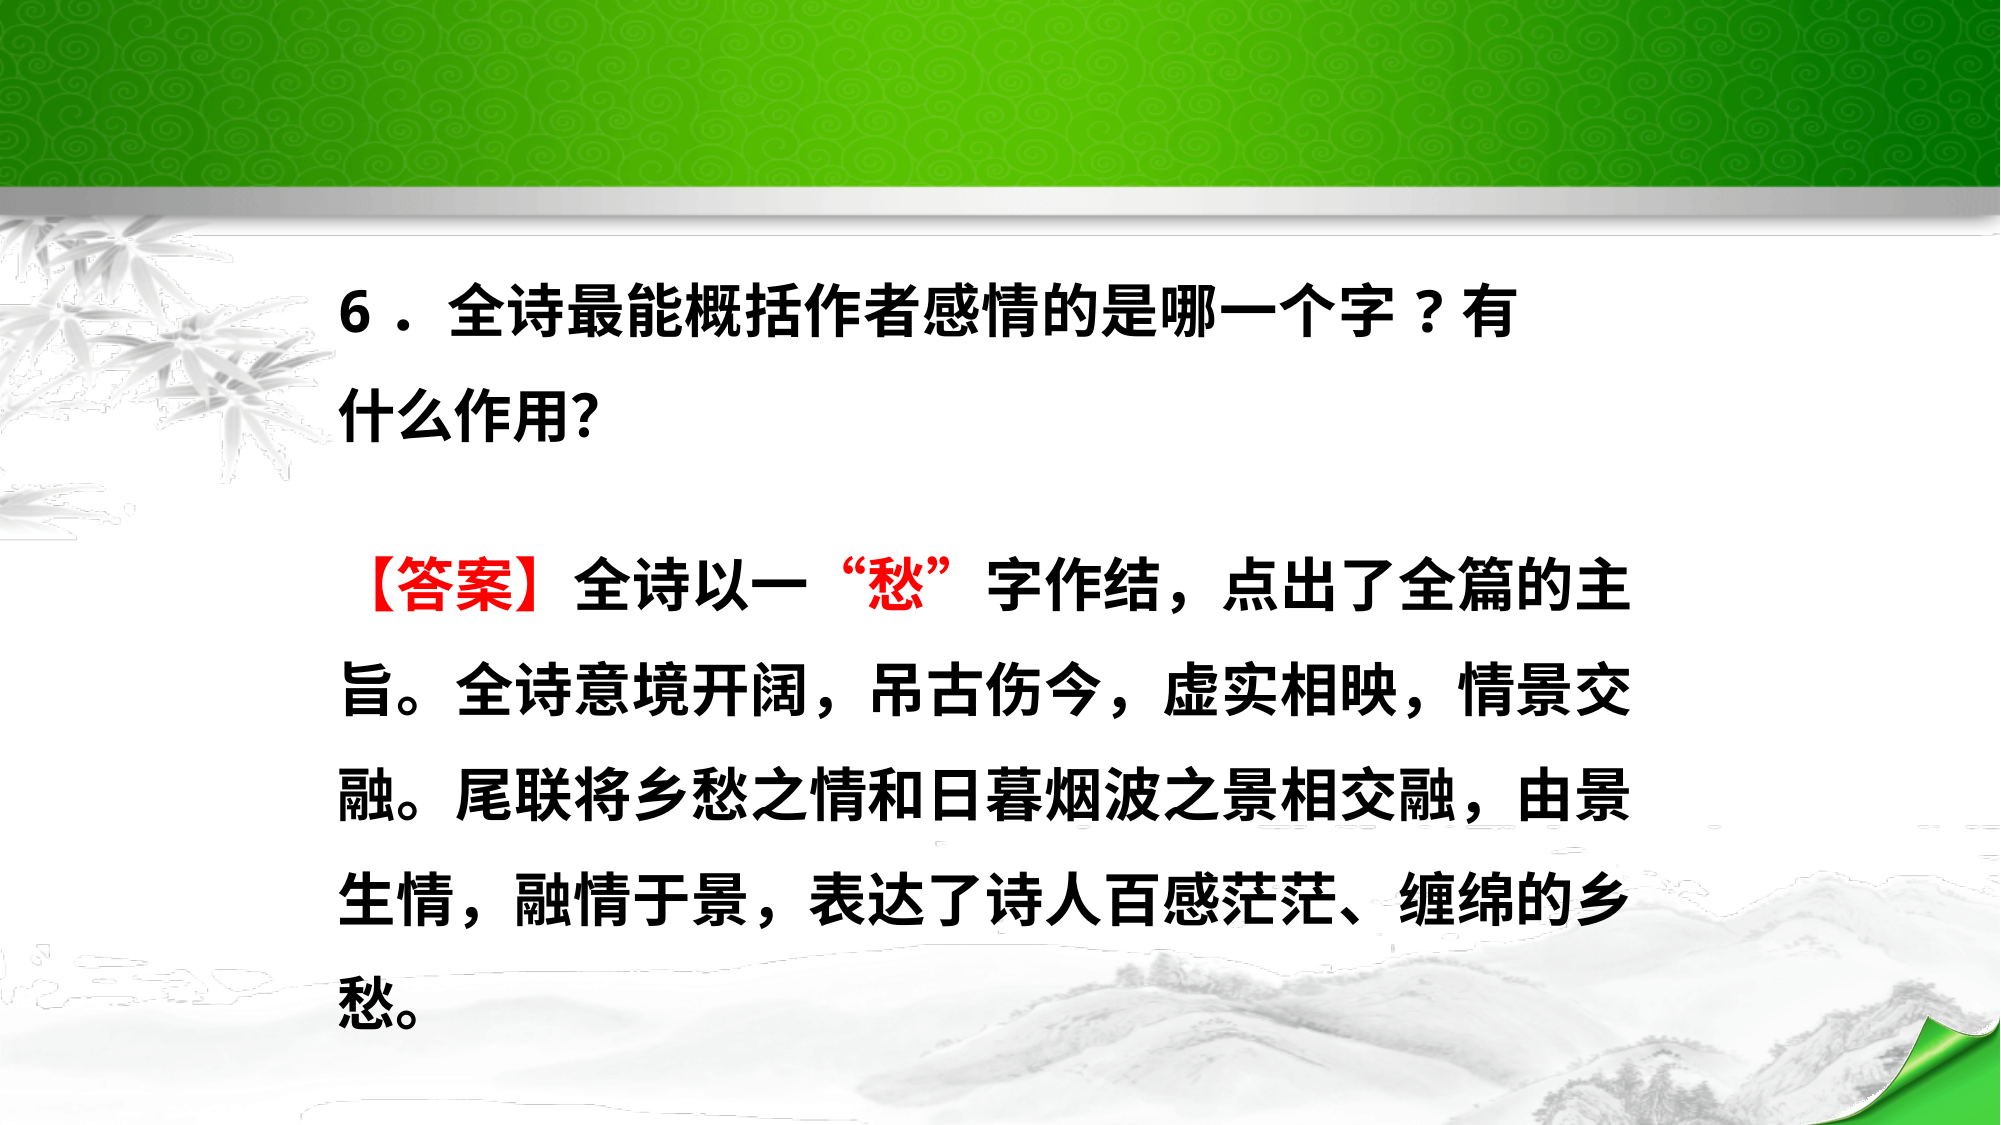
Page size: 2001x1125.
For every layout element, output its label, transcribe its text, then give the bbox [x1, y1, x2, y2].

picture [0, 779, 2000, 1125]
text_box 【答案】全诗以一“愁”字作结，点出了全篇的主旨。全诗意境开阔，吊古伤今，虚实相映，情景交融。尾联将乡愁之情和日暮烟波之景相交融，由景生情，融情于景，表达了诗人百感茫茫、缠绵的乡愁。 [322, 581, 1648, 776]
picture [0, 0, 2000, 570]
